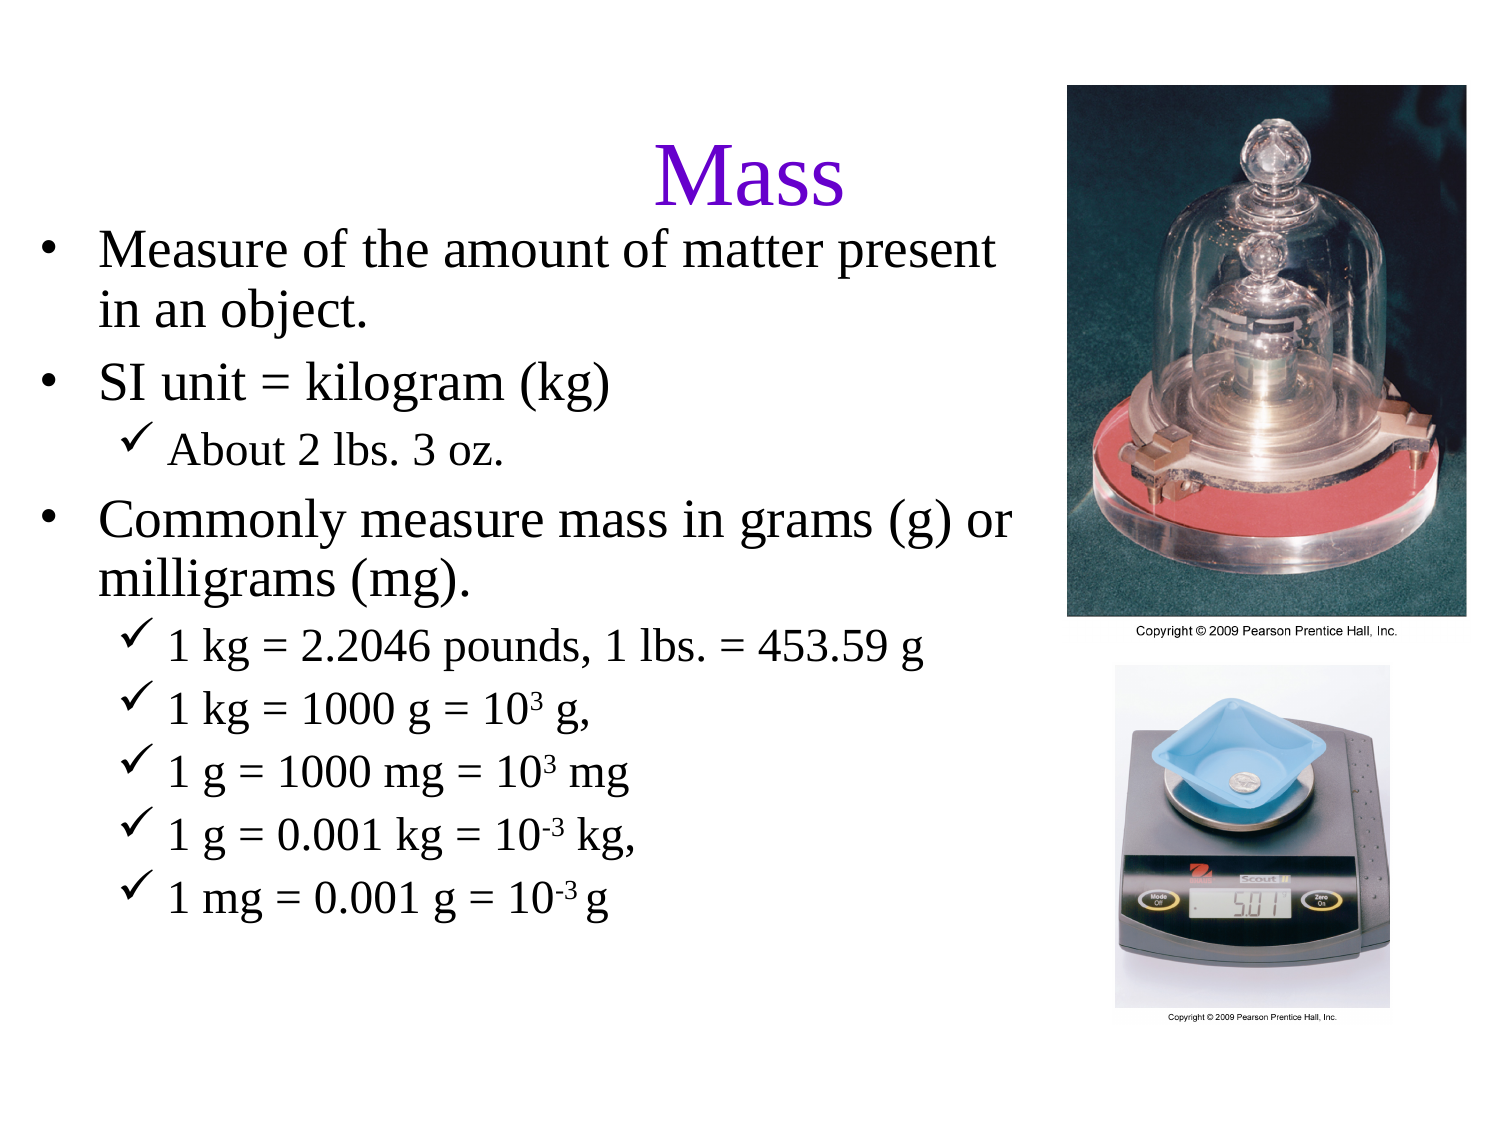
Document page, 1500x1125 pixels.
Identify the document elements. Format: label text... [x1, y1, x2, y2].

picture [1062, 79, 1471, 643]
text_box Mass [112, 74, 1388, 212]
picture [1112, 662, 1394, 1026]
text_box Measure of the amount of matter present in an object. SI unit = kilogram (kg) About 2 lbs. 3 oz. Commonly measure mass in grams (g) or milligrams (mg). 1 kg = 2.2046 pounds, 1 lbs. = 453.59 g 1 kg = 1000 g = 103 g, 1 g = 1000 mg = 103 mg 1 g = 0.001 kg = 10-3 kg, 1 mg = 0.001 g = 10-3 g [24, 212, 1063, 938]
